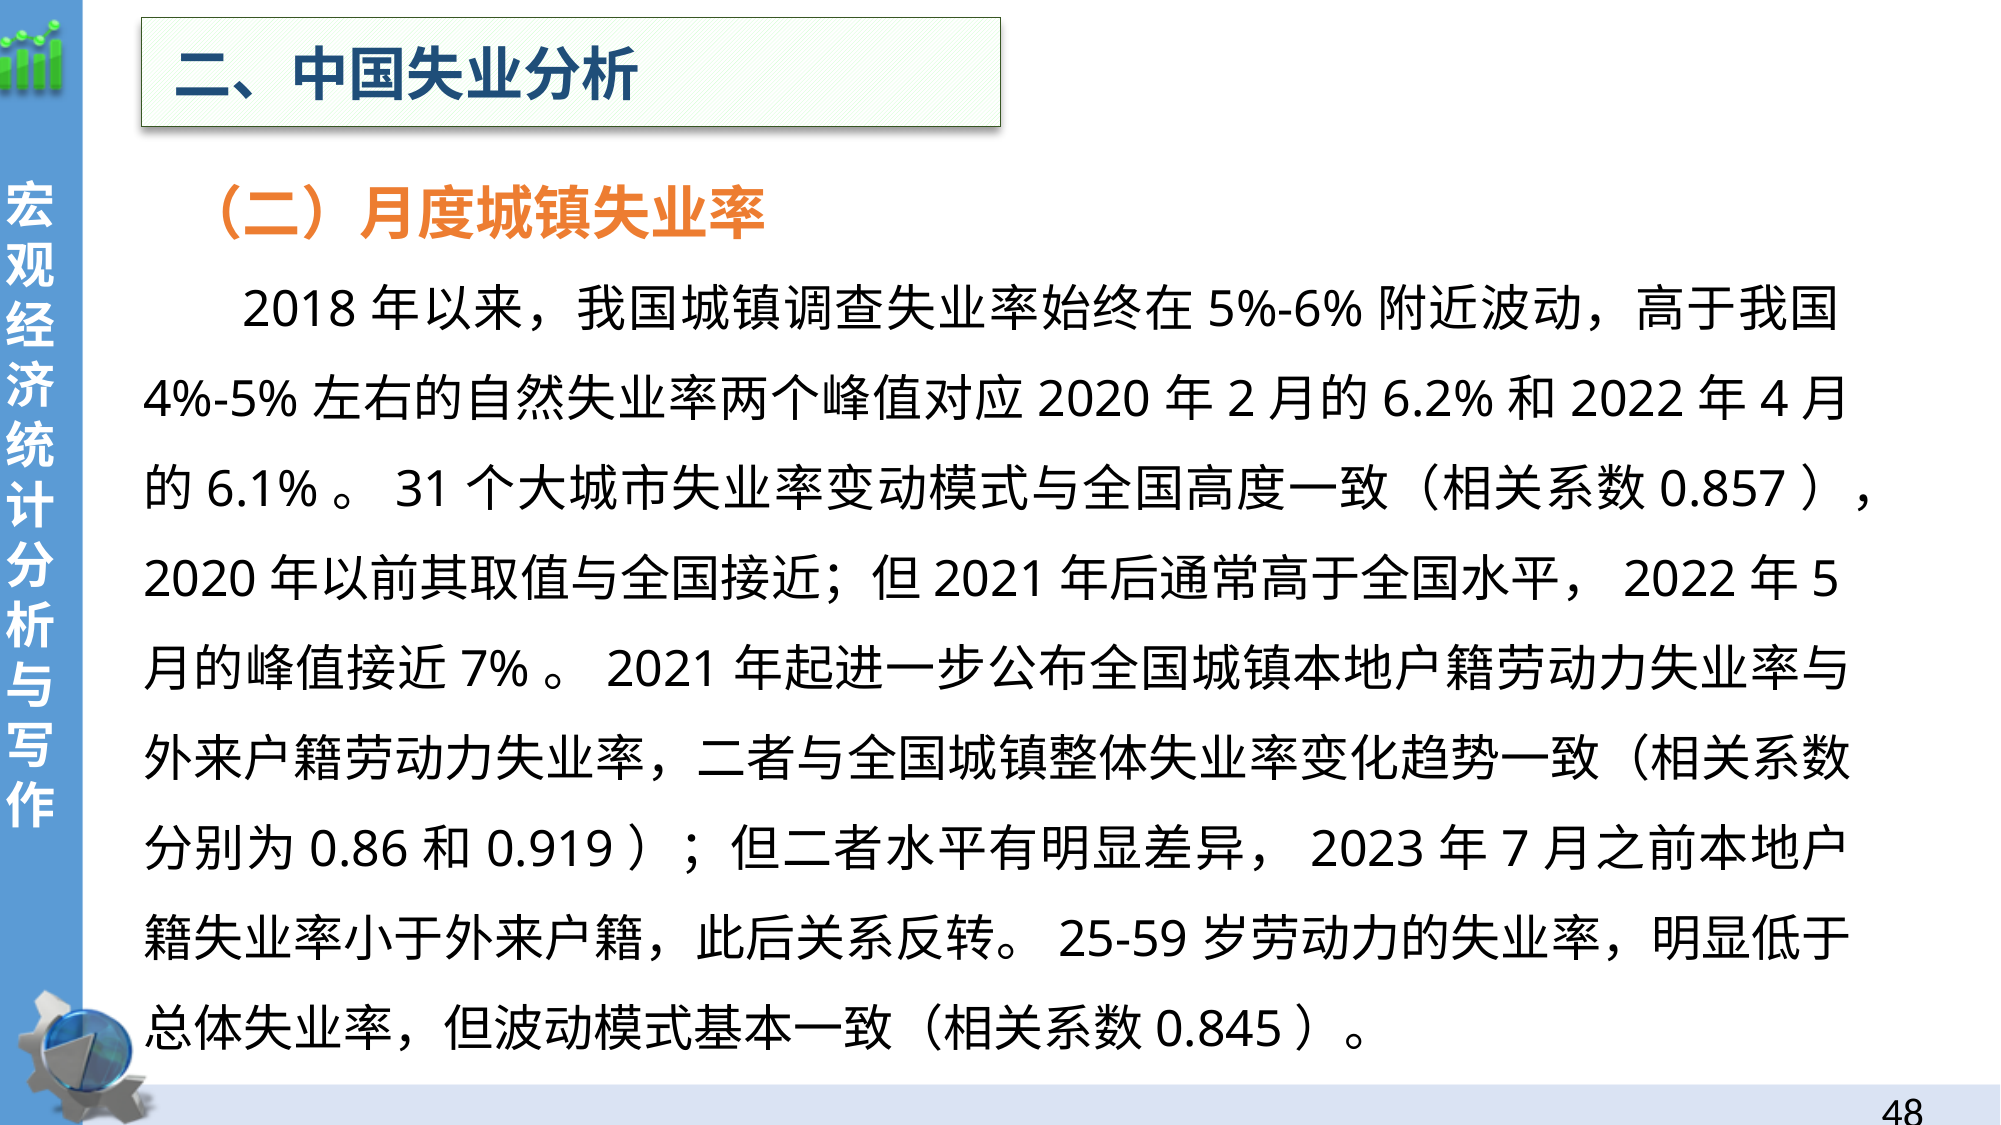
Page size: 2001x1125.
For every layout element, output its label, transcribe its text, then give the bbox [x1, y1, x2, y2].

text_box 二、中国失业分析 [141, 17, 1000, 127]
text_box （二）月度城镇失业率 2018年以来，我国城镇调查失业率始终在5%-6%附近波动，高于我国4%-5%左右的自然失业率两个峰值对应2020年2月的6.2%和2022年4月的6.1%。31个大城市失业率变动模式与全国高度一致（相关系数0.857），2020年以前其取值与全国接近；但2021年后通常高于全国水平，2022年5月的峰值接近7%。2021年起进一步公布全国城镇本地户籍劳动力失业率与外来户籍劳动力失业率，二者与全国城镇整体失业率变化趋势一致（相关系数分别为0.86和0.919）；但二者水平有明显差异，2023年7月之前本地户籍失业率小于外来户籍，此后关系反转。25-59岁劳动力的失业率，明显低于总体失业率，但波动模式基本一致（相关系数0.845）。 [128, 133, 1867, 1050]
text_box [179, 238, 1843, 1025]
picture [0, 0, 2001, 1125]
text_box [203, 730, 1867, 1025]
text_box [1786, 1085, 1940, 1125]
